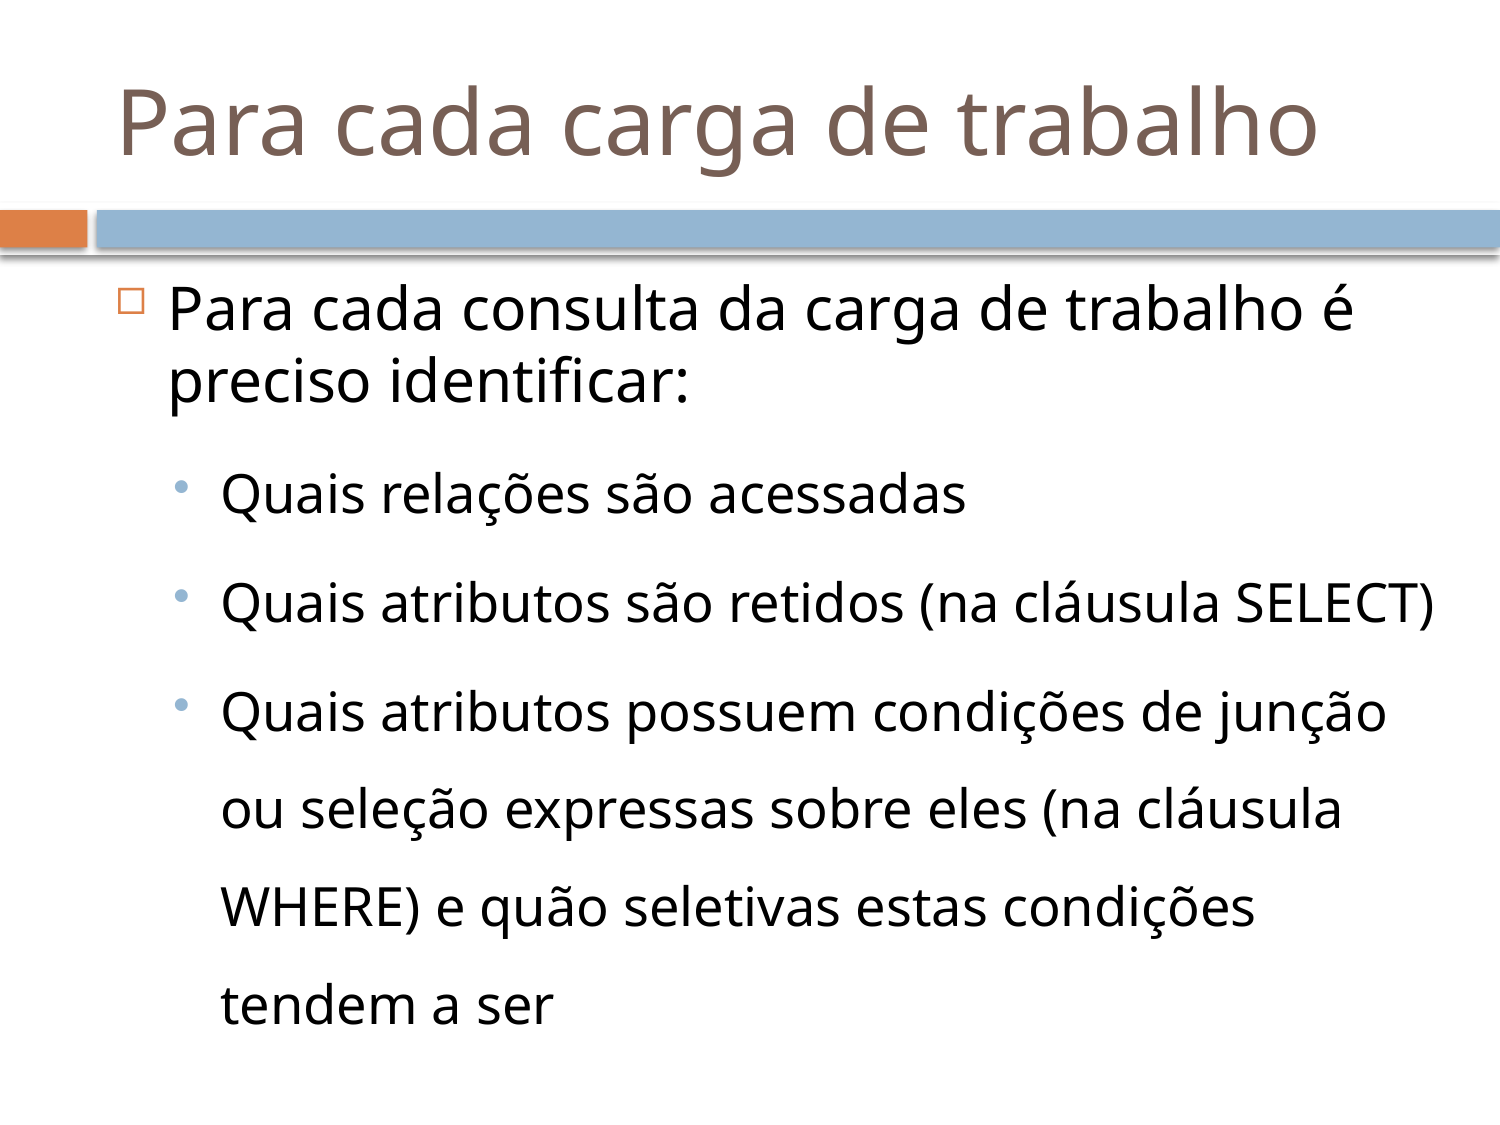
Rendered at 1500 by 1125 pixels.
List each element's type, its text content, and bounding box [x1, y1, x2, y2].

list Para cada consulta da carga de trabalho é preciso identificar: Quais relações são acessadas Quais atributos são retidos (na cláusula SELECT) Quais atributos possuem condições de junção ou seleção expressas sobre eles (na cláusula WHERE) e quão seletivas estas condições tendem a ser [100, 262, 1463, 1075]
title Para cada carga de trabalho [100, 37, 1438, 200]
